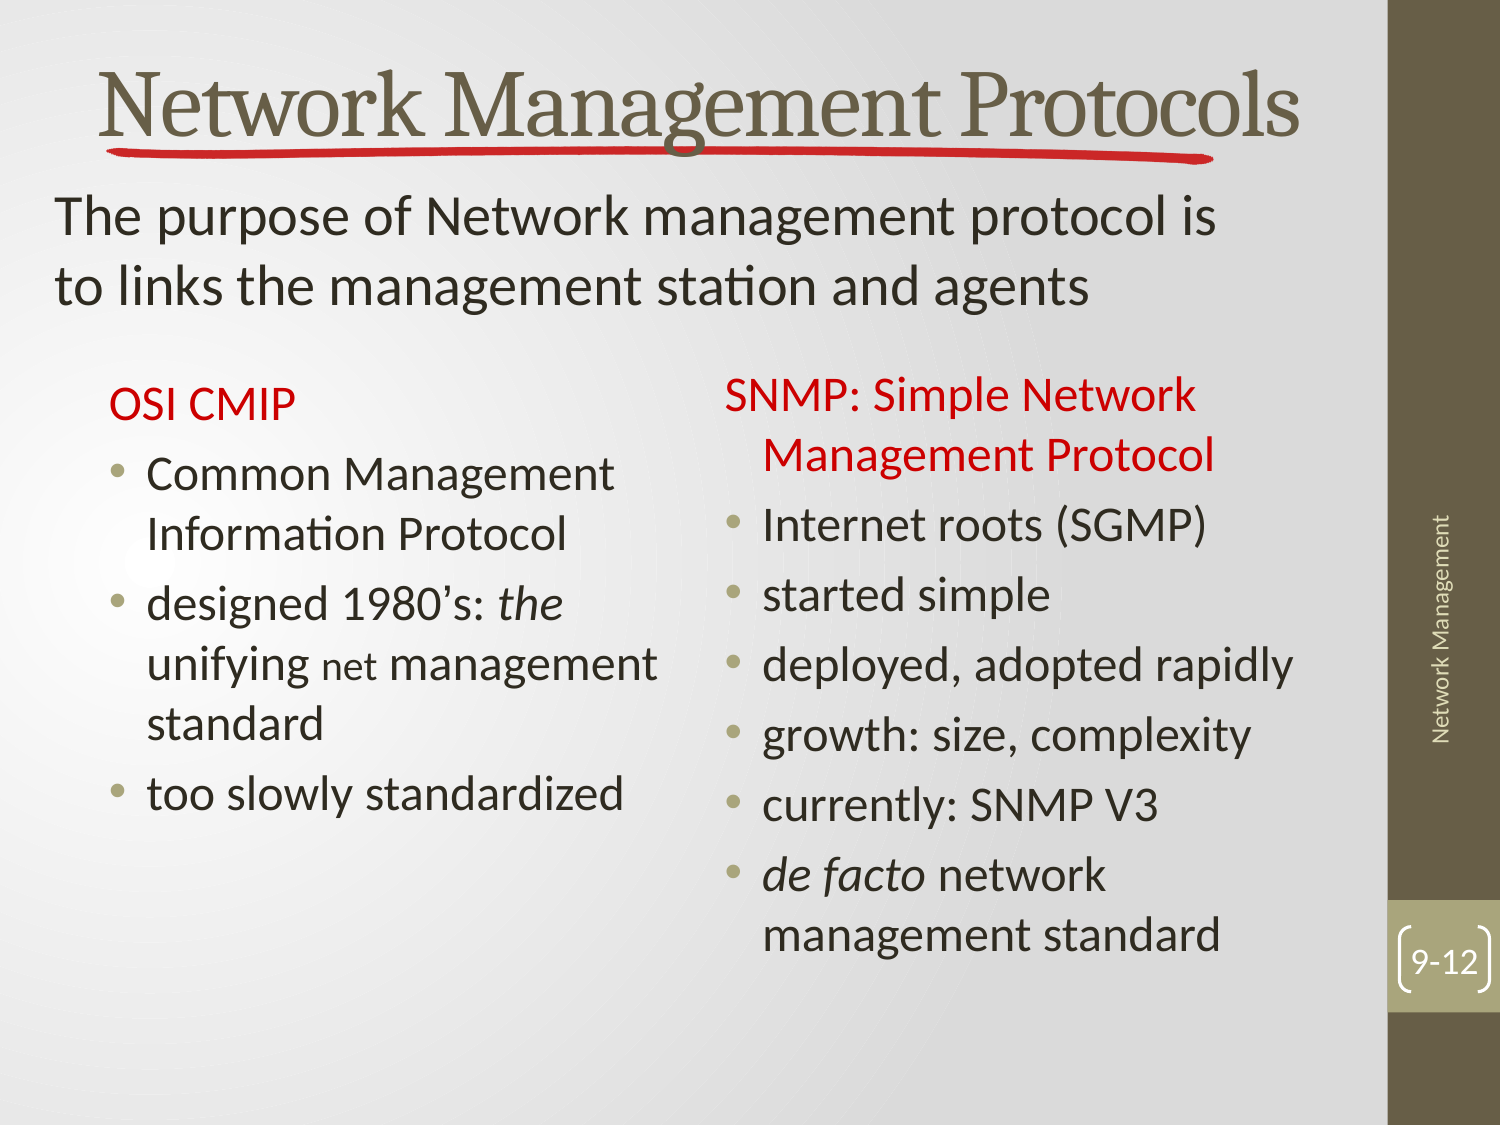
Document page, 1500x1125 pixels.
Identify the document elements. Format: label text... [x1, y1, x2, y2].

picture [101, 140, 1227, 171]
footer Network Management [1408, 500, 1469, 889]
list OSI CMIP Common Management Information Protocol designed 1980’s: the unifying net management standard too slowly standardized [75, 362, 675, 1116]
list SNMP: Simple Network Management Protocol Internet roots (SGMP) started simple deployed, adopted rapidly growth: size, complexity currently: SNMP V3 de facto network management standard [690, 354, 1400, 1117]
slide_number 9-12 [1400, 925, 1492, 994]
title Network Management Protocols [81, 24, 1403, 173]
text_box The purpose of Network management protocol is to links the management station and agents [40, 169, 1247, 325]
